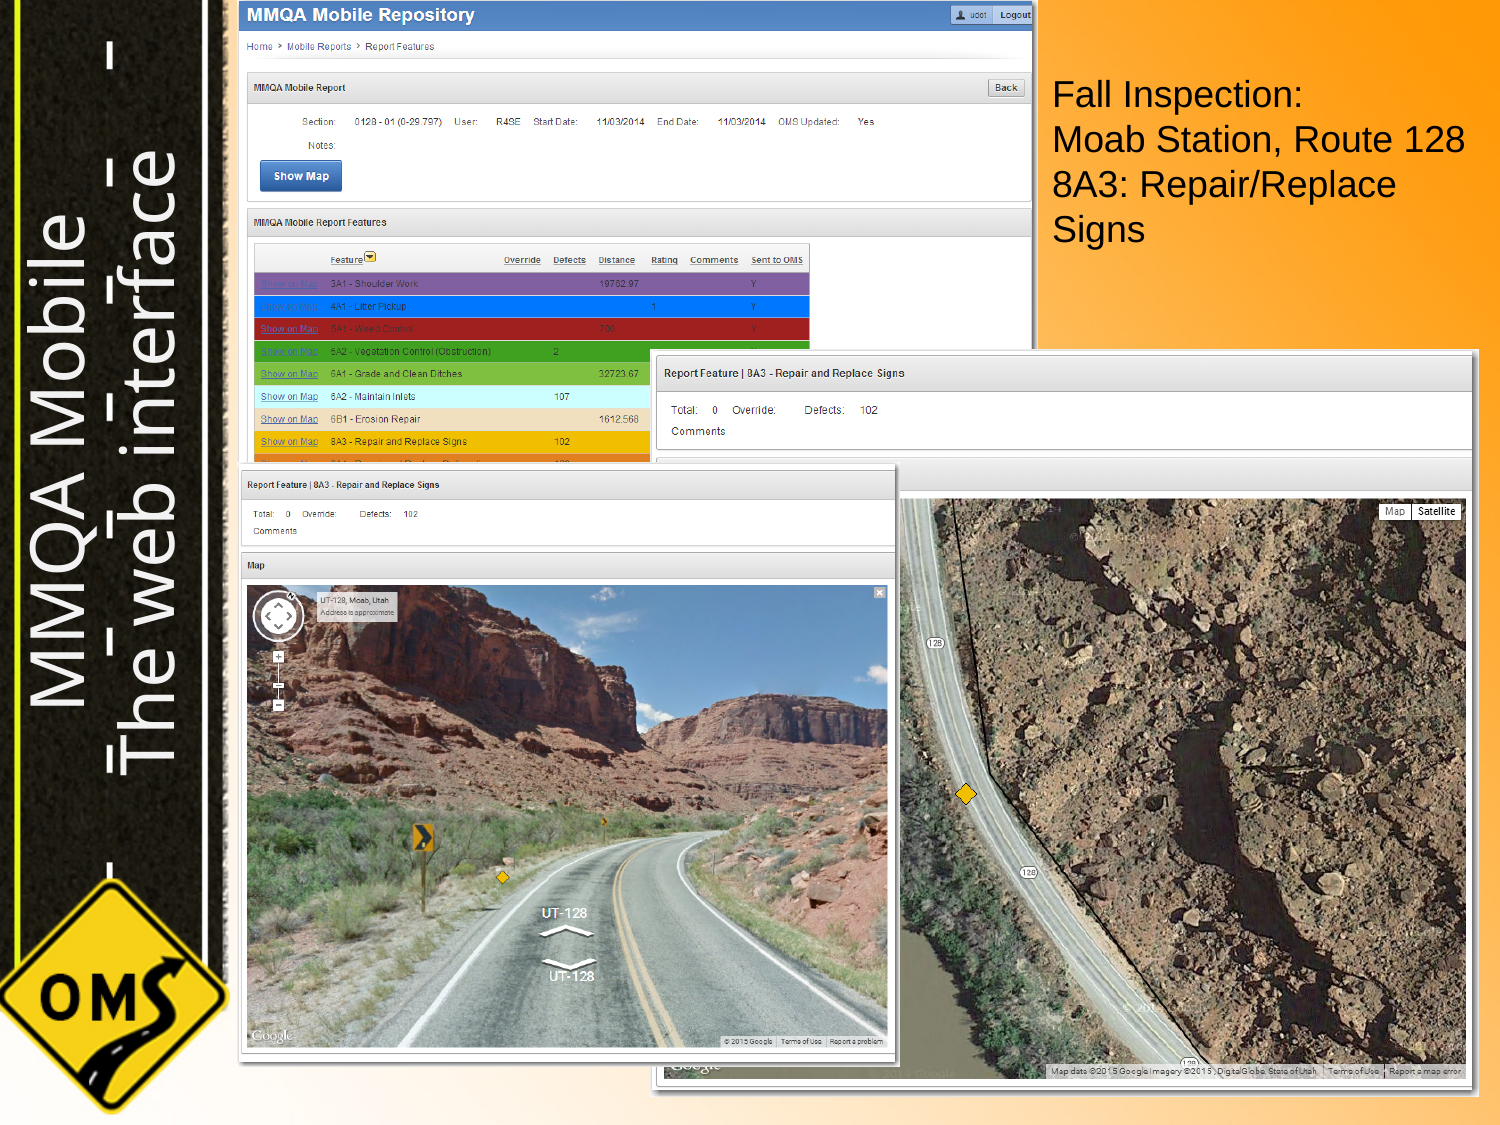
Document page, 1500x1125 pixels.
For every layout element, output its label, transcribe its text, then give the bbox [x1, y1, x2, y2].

title MMQA Mobile The web interface [50, 56, 150, 869]
text_box Fall Inspection: Moab Station, Route 128 8A3: Repair/Replace Signs [1041, 62, 1488, 258]
picture [0, 0, 1500, 1125]
